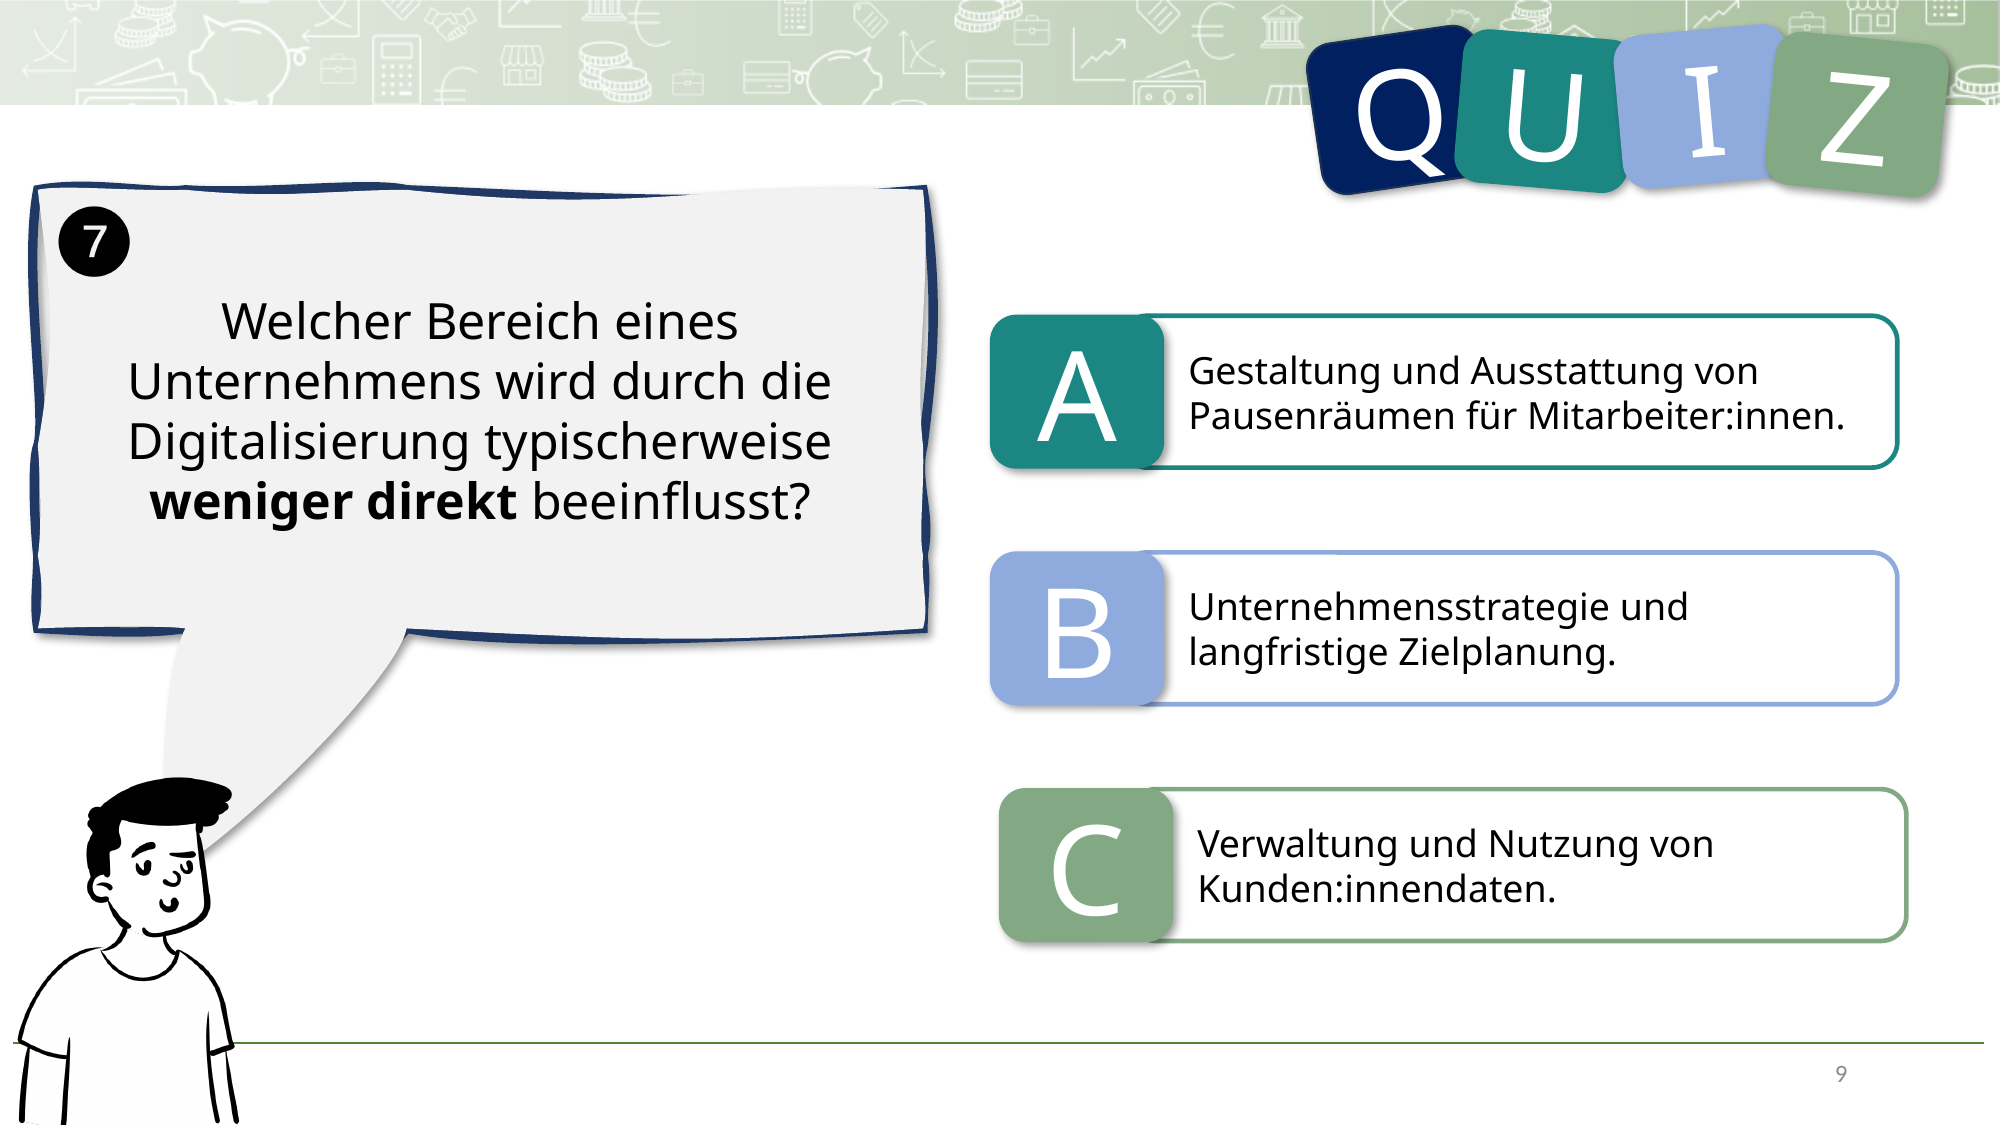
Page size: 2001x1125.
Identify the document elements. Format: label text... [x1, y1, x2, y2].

text_box Q [1305, 24, 1473, 196]
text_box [990, 552, 1898, 705]
slide_number 9 [1412, 1042, 1863, 1103]
picture [0, 0, 2000, 105]
text_box C [998, 788, 1174, 943]
text_box Verwaltung und Nutzung von Kunden:innendaten. [1160, 788, 1908, 943]
text_box I [1613, 24, 1784, 189]
text_box Z [1764, 31, 1949, 198]
picture [8, 770, 248, 1125]
text_box Welcher Bereich eines Unternehmens wird durch die Digitalisierung typischerweise weniger direkt beeinflusst? [31, 185, 935, 826]
picture [49, 197, 139, 286]
text_box U [1454, 29, 1625, 194]
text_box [990, 315, 1898, 468]
